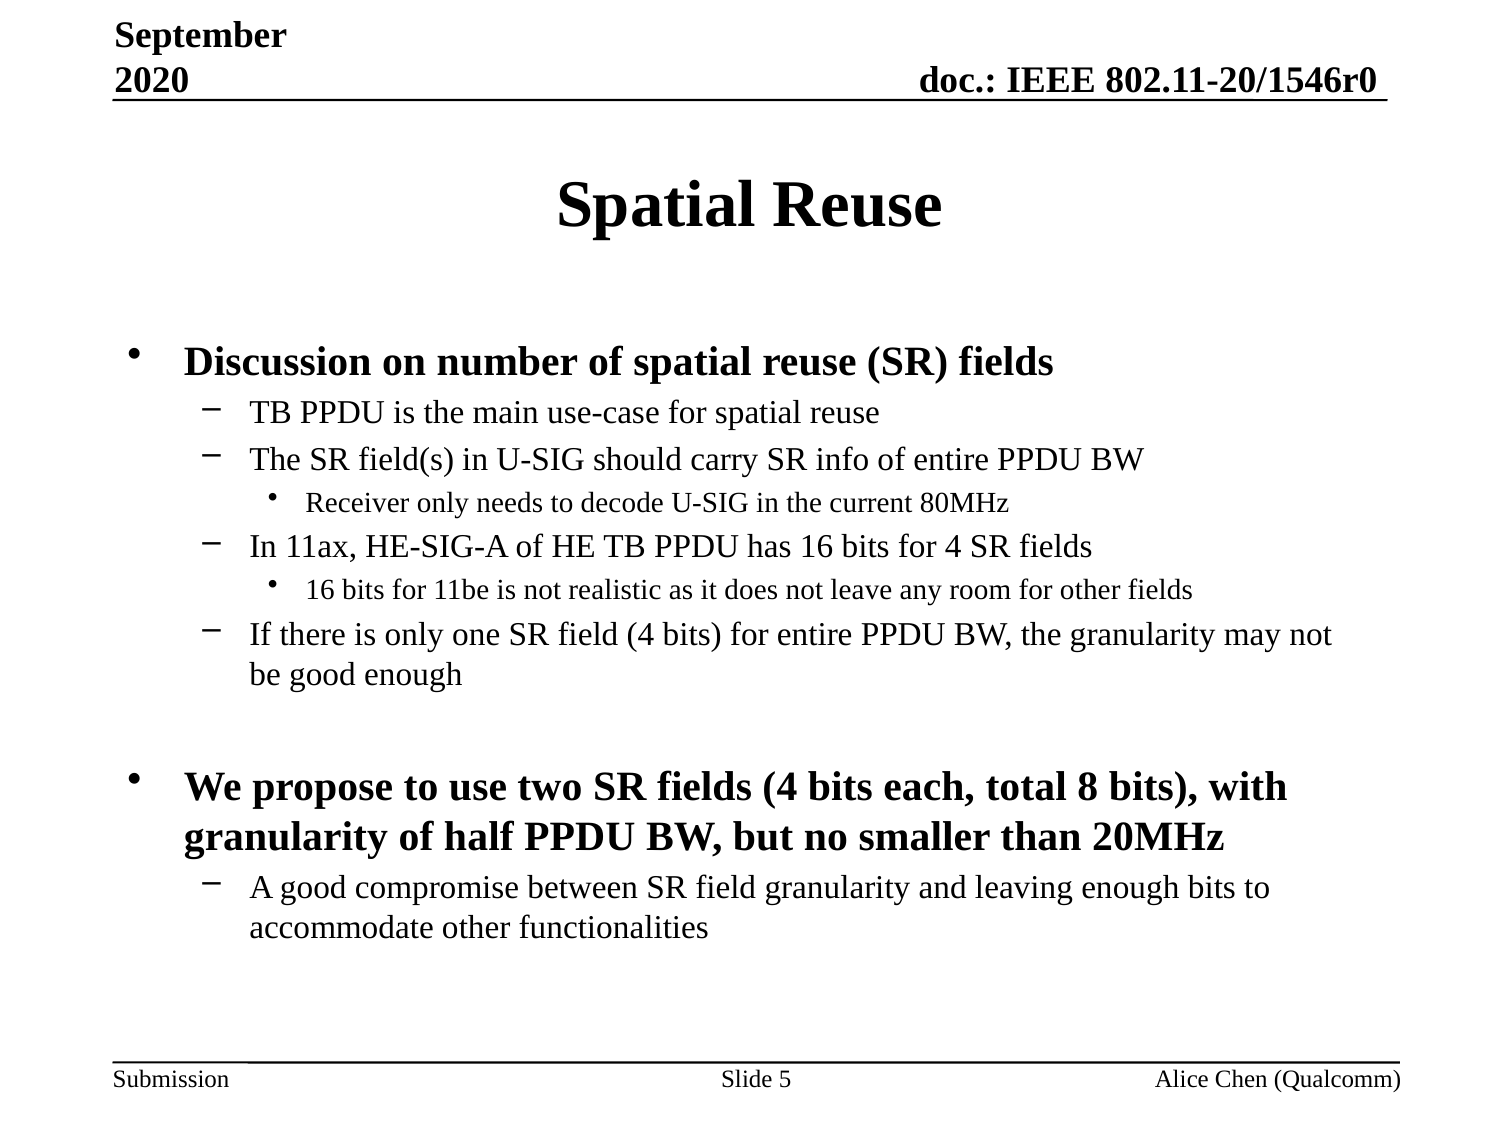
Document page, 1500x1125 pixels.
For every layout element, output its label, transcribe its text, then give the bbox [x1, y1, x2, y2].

title Spatial Reuse [112, 112, 1388, 288]
list Discussion on number of spatial reuse (SR) fields TB PPDU is the main use-case for spatial reuse The SR field(s) in U-SIG should carry SR info of entire PPDU BW Receiver only needs to decode U-SIG in the current 80MHz In 11ax, HE-SIG-A of HE TB PPDU has 16 bits for 4 SR fields 16 bits for 11be is not realistic as it does not leave any room for other fields If there is only one SR field (4 bits) for entire PPDU BW, the granularity may not be good enough We propose to use two SR fields (4 bits each, total 8 bits), with granularity of half PPDU BW, but no smaller than 20MHz A good compromise between SR field granularity and leaving enough bits to accommodate other functionalities [112, 326, 1388, 1002]
slide_number Slide 5 [712, 1061, 800, 1093]
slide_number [114, 54, 354, 101]
footer Alice Chen (Qualcomm) [1062, 1061, 1402, 1093]
